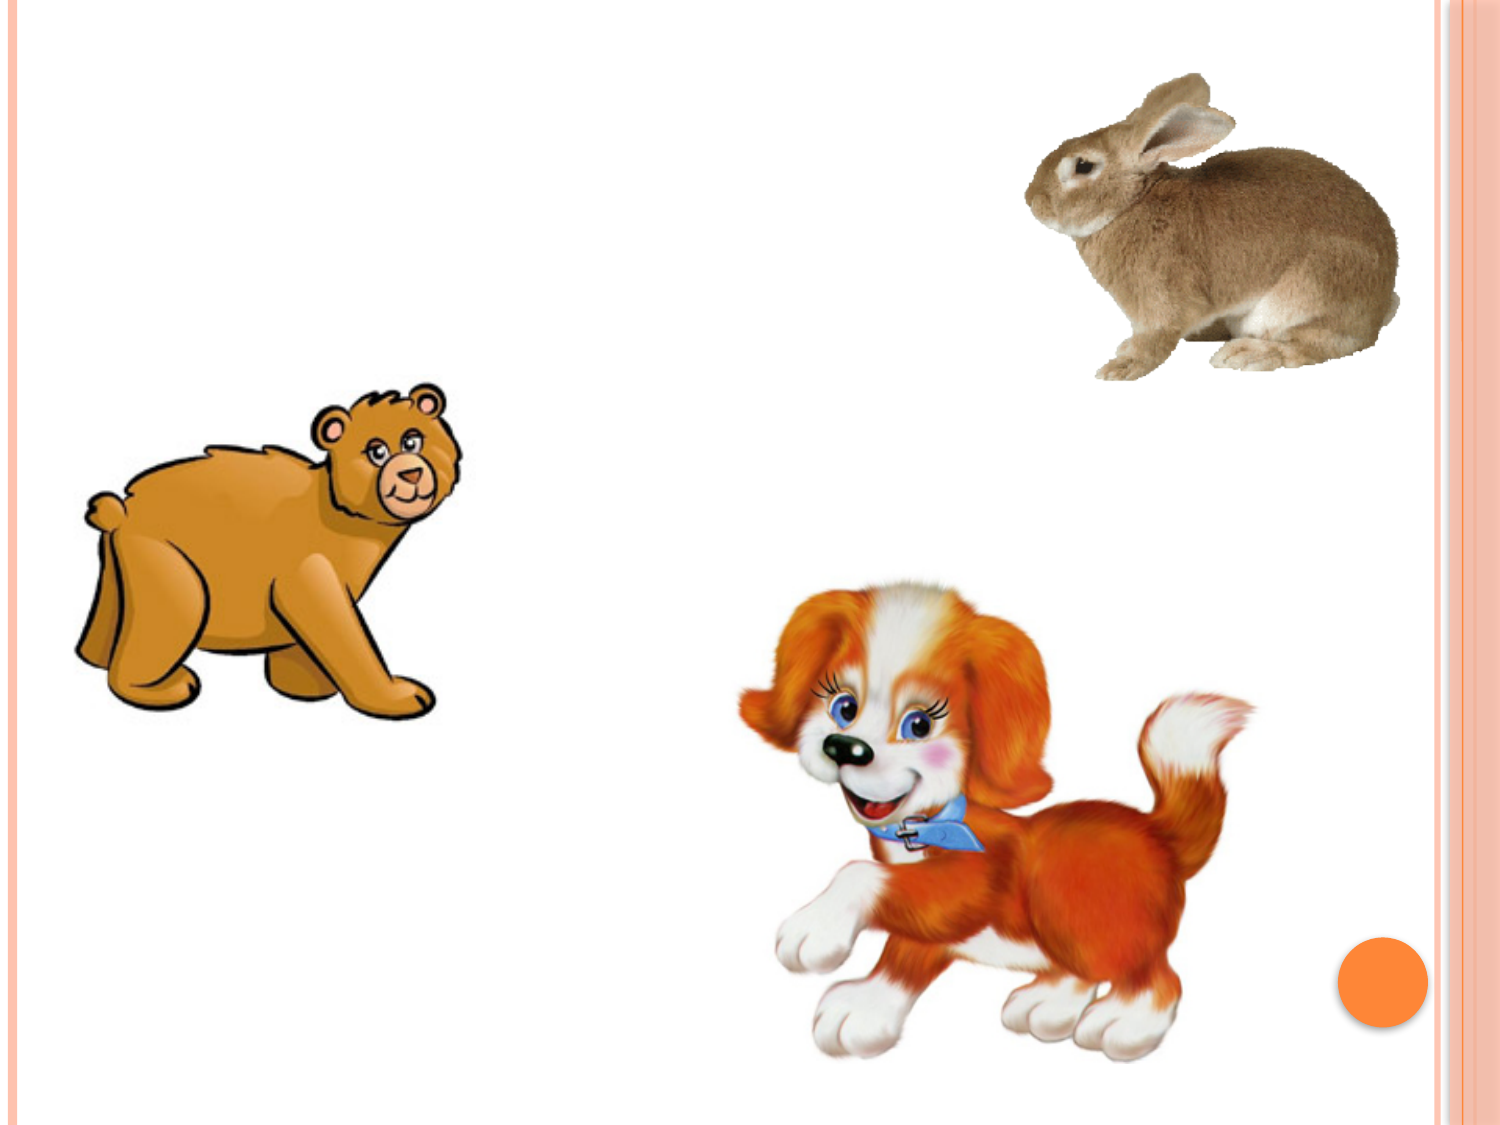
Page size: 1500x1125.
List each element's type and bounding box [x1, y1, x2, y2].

picture [678, 561, 1305, 1065]
picture [57, 374, 476, 741]
picture [1007, 69, 1446, 412]
